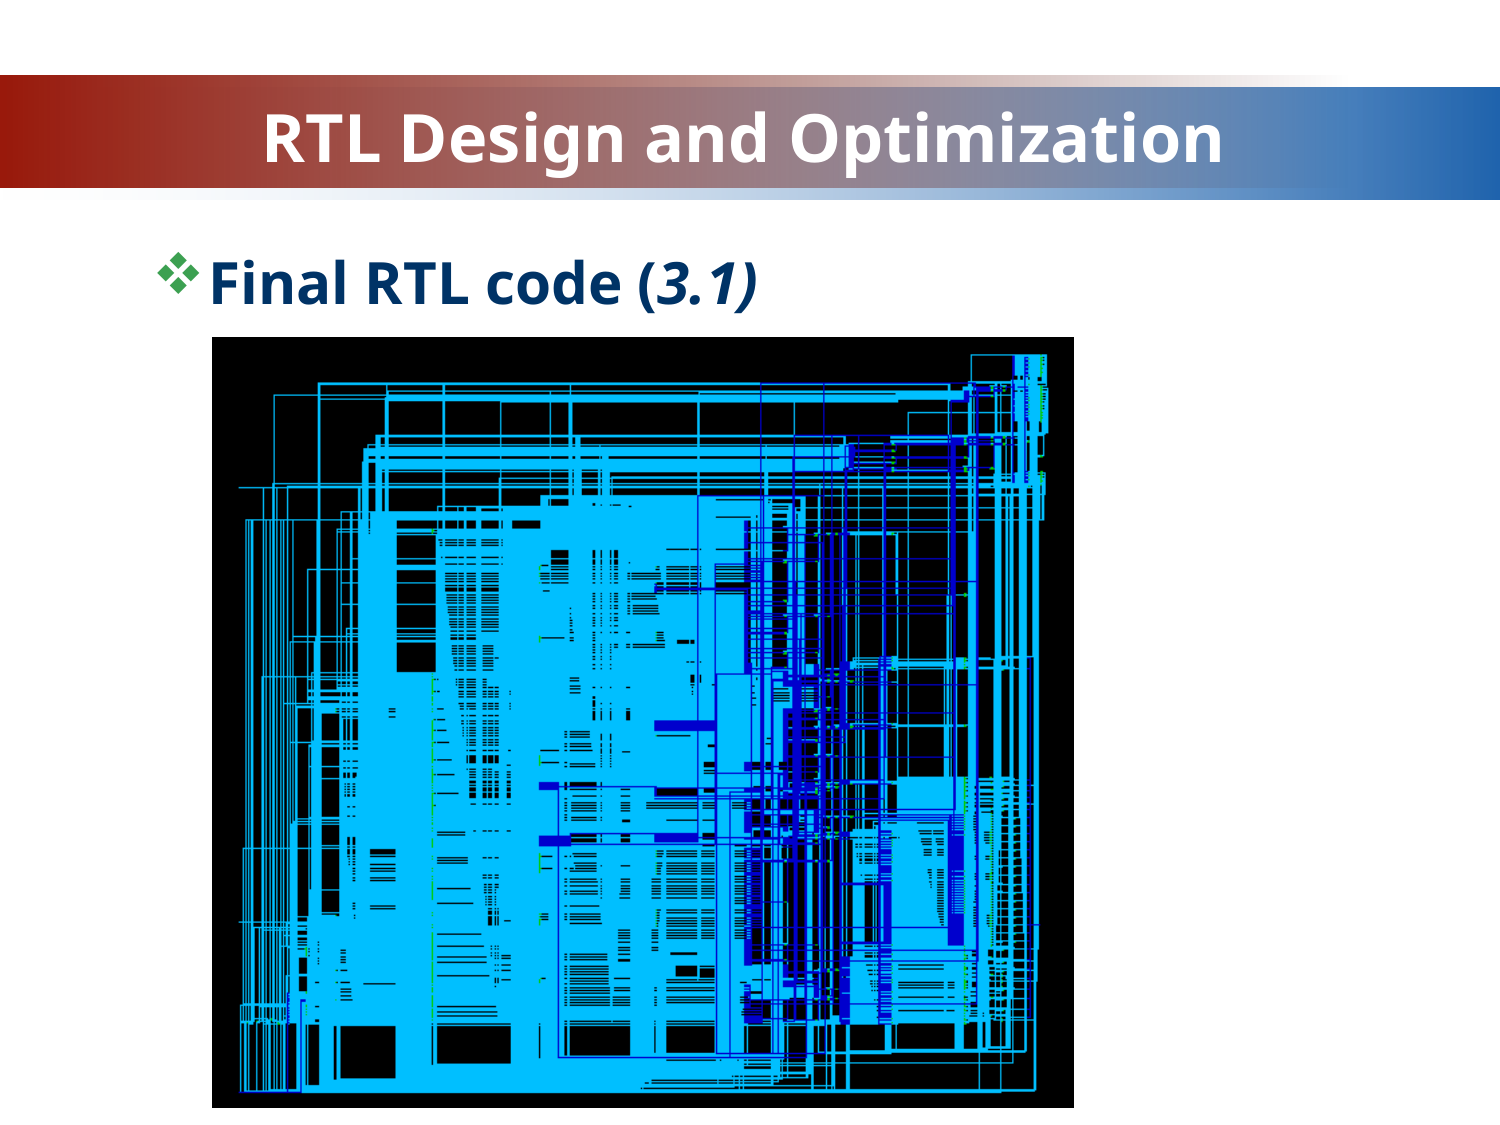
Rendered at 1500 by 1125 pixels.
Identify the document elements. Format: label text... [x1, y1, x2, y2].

picture [212, 337, 1074, 1108]
list Final RTL code (3.1) [137, 252, 1500, 1108]
title RTL Design and Optimization [137, 89, 1350, 183]
